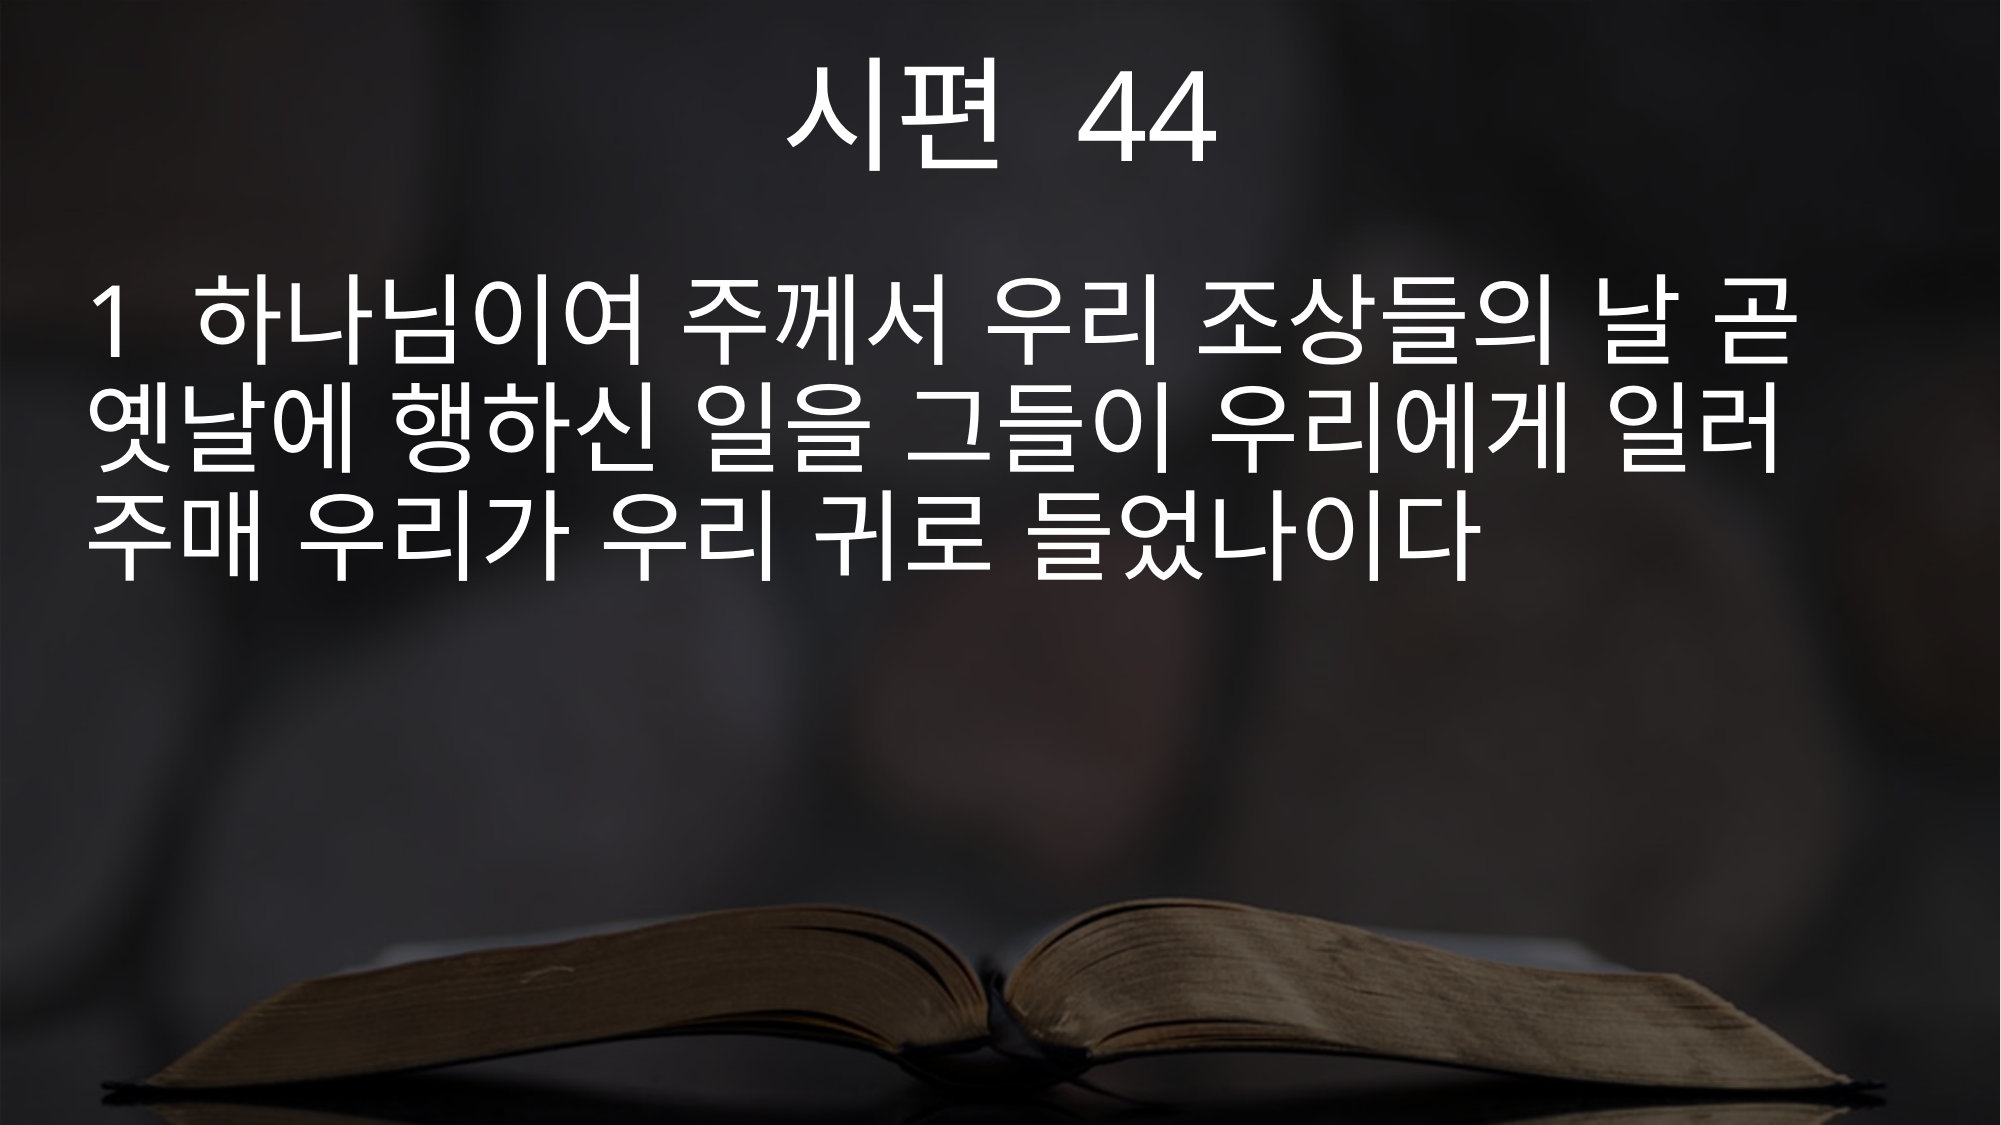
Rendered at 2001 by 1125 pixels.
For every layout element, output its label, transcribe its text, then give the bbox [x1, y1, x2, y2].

picture [0, 0, 2001, 1125]
footer 시편 44 [0, 32, 2000, 192]
list 1 하나님이여 주께서 우리 조상들의 날 곧 옛날에 행하신 일을 그들이 우리에게 일러 주매 우리가 우리 귀로 들었나이다 [69, 263, 1953, 423]
